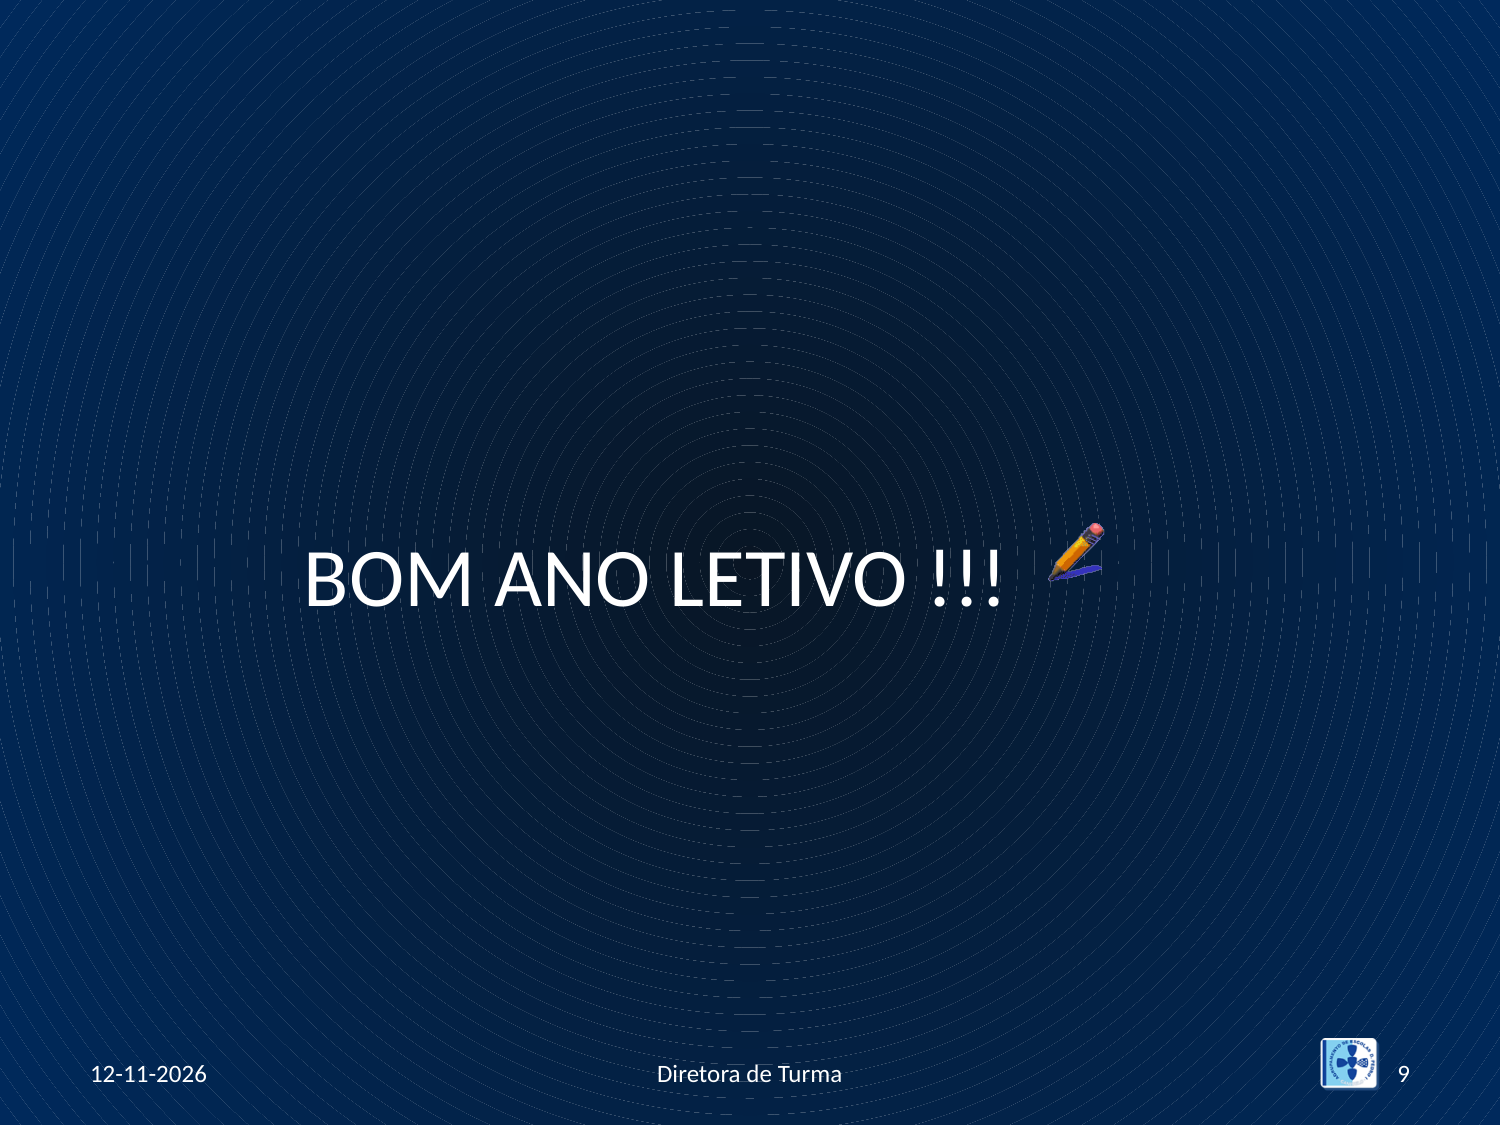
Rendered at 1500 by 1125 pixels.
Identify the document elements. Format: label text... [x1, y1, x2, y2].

text_box BOM ANO LETIVO !!! [289, 515, 1211, 630]
slide_number 9 [1074, 1042, 1425, 1103]
footer Diretora de Turma [512, 1042, 988, 1103]
picture [1320, 1038, 1380, 1091]
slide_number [75, 1042, 425, 1103]
picture [1045, 503, 1140, 599]
